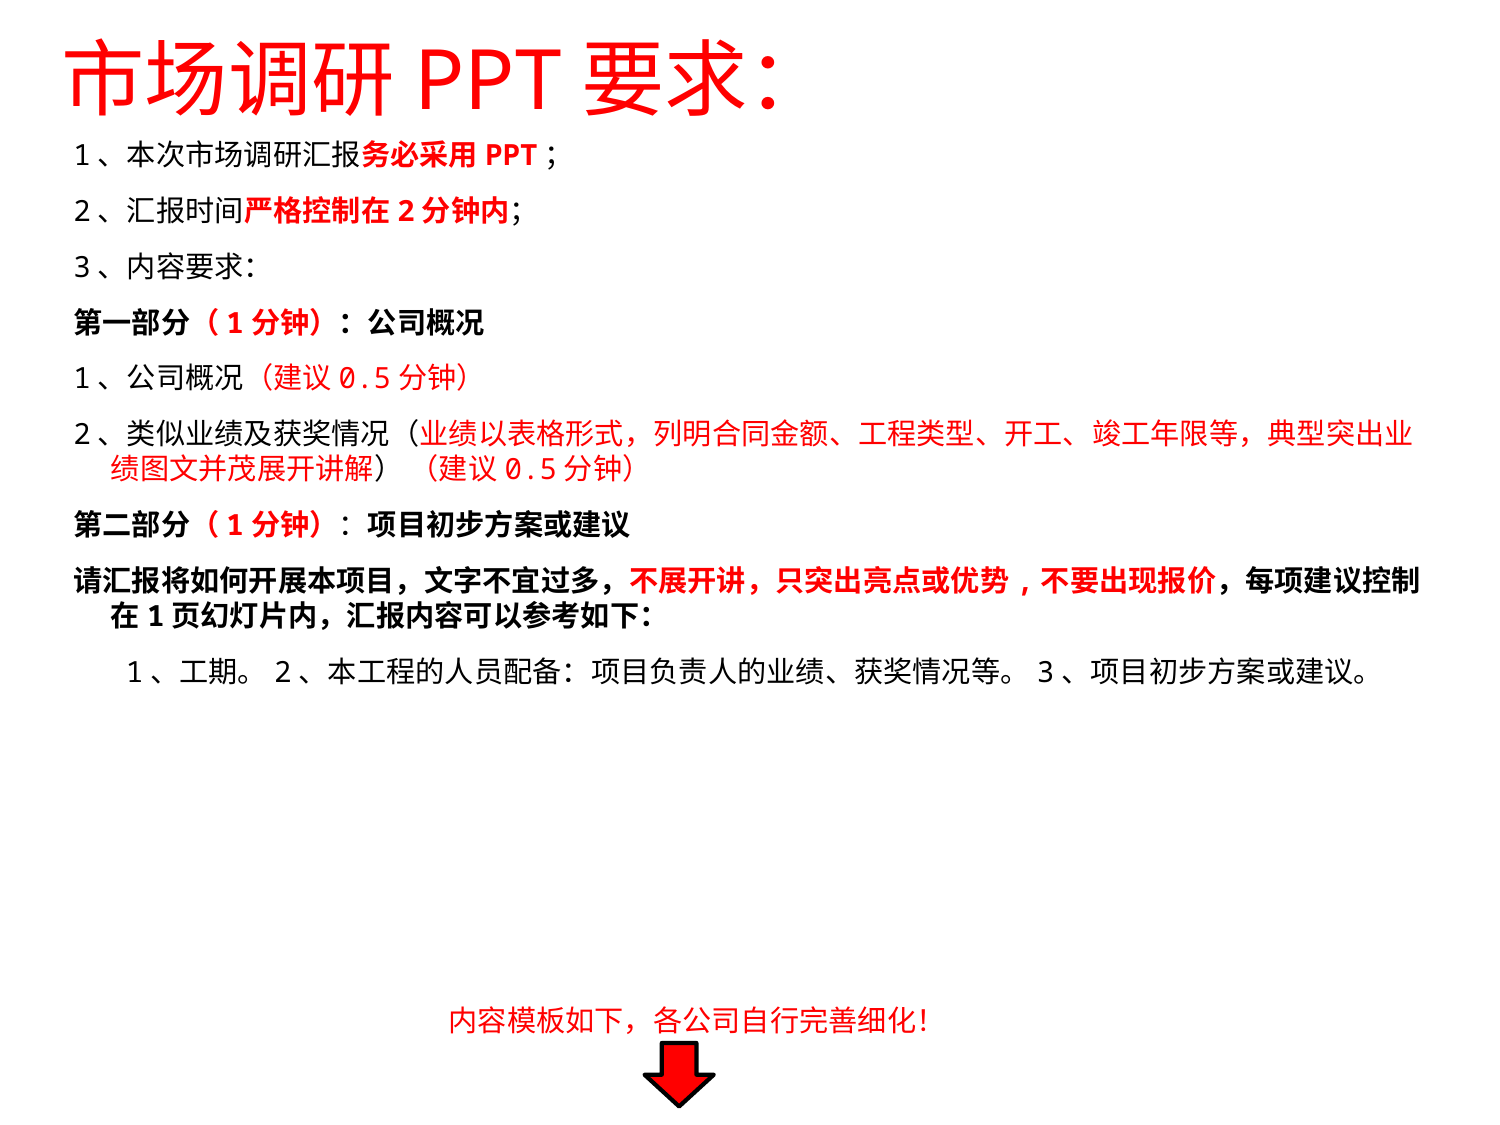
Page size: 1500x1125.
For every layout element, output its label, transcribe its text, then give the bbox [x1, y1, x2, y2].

text_box 1、本次市场调研汇报务必采用PPT； 2、汇报时间严格控制在2分钟内； 3、内容要求： 第一部分（1分钟）：公司概况 1、公司概况（建议0.5分钟） 2、类似业绩及获奖情况（业绩以表格形式，列明合同金额、工程类型、开工、竣工年限等，典型突出业绩图文并茂展开讲解） （建议0.5分钟） 第二部分（1分钟）：项目初步方案或建议 请汇报将如何开展本项目，文字不宜过多，不展开讲，只突出亮点或优势,不要出现报价，每项建议控制在1页幻灯片内，汇报内容可以参考如下： 1、工期。2、本工程的人员配备：项目负责人的业绩、获奖情况等。3、项目初步方案或建议。 [58, 128, 1439, 961]
text_box 内容模板如下，各公司自行完善细化！ [433, 972, 1020, 1067]
text_box [642, 1040, 716, 1109]
text_box 市场调研PPT要求： [46, 0, 956, 153]
